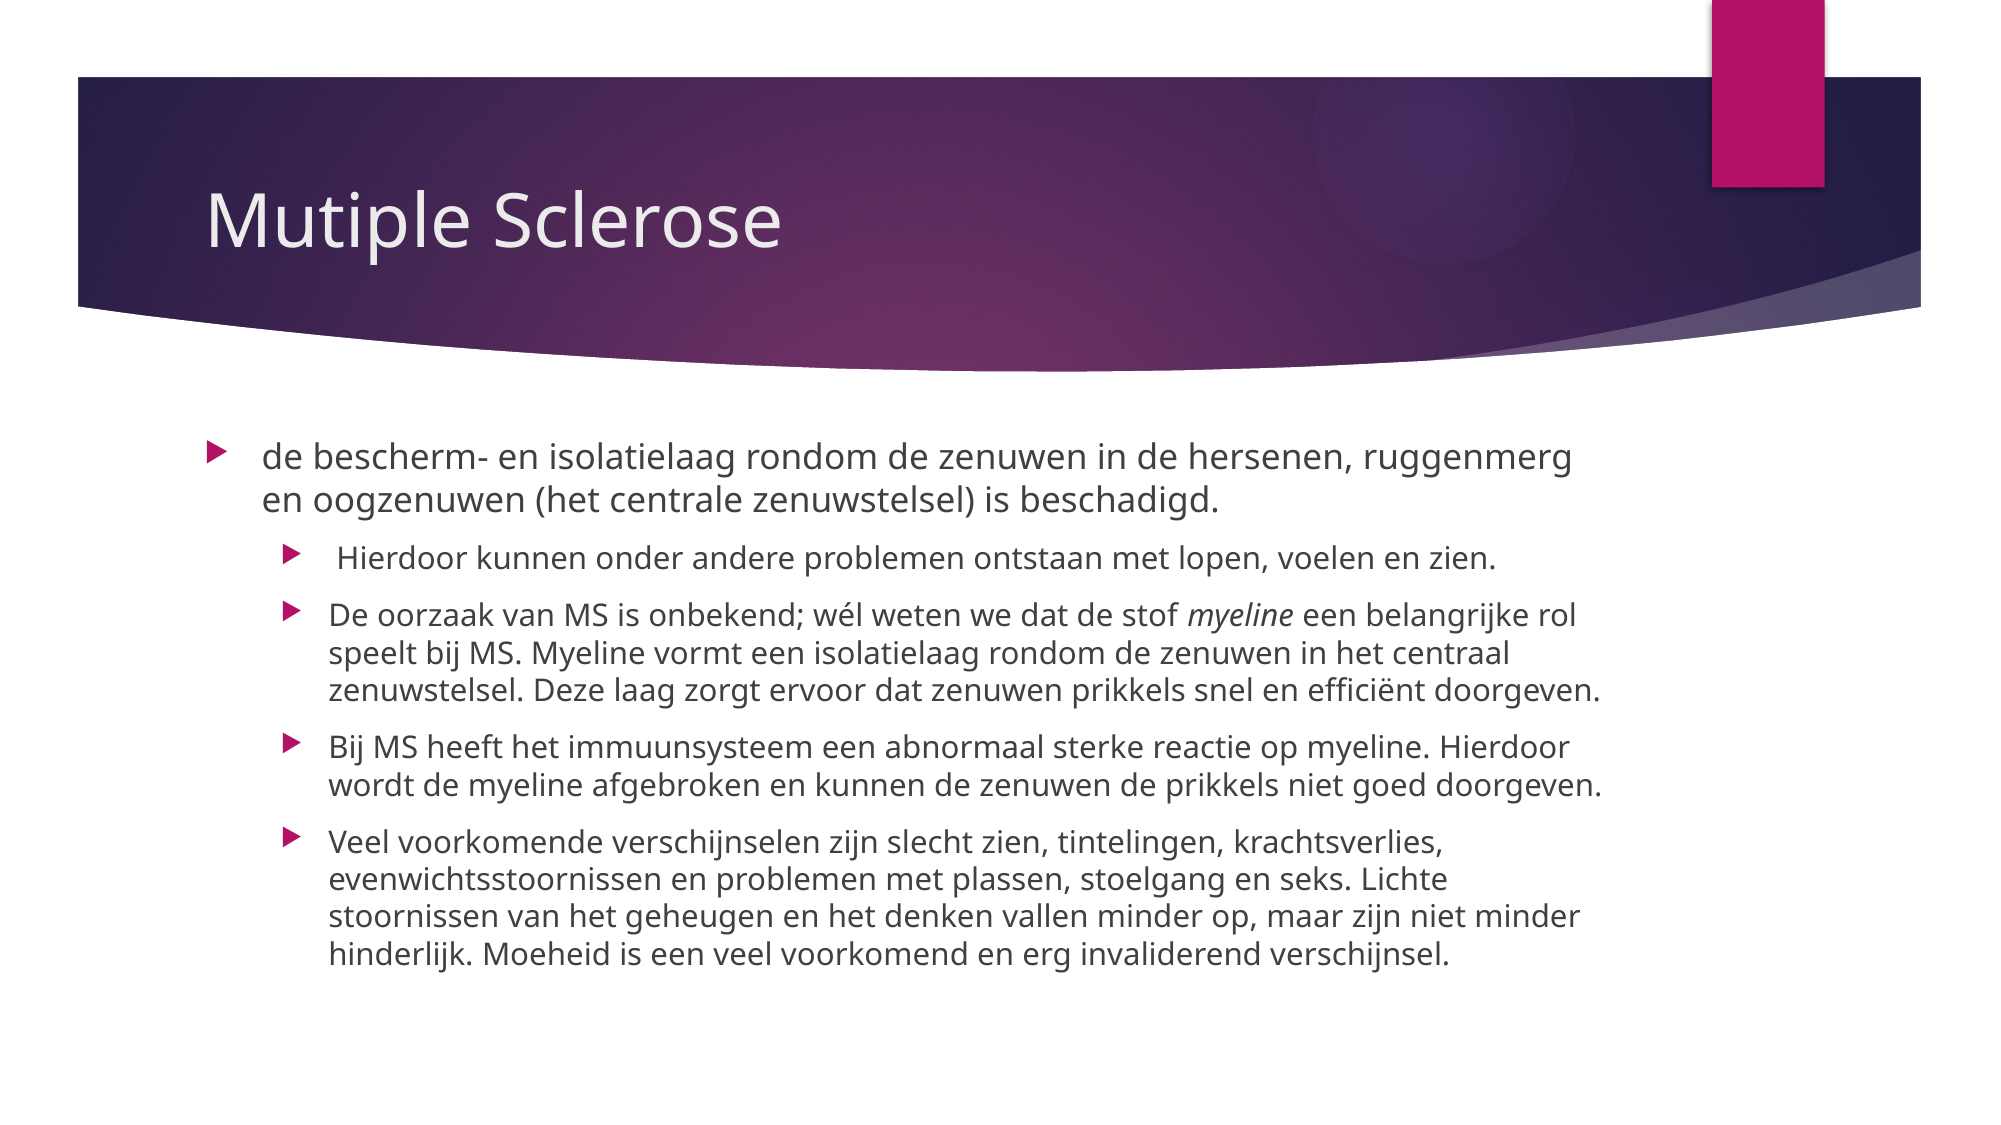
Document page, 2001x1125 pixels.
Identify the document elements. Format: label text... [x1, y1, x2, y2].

title Mutiple Sclerose [189, 159, 1627, 276]
list de bescherm- en isolatielaag rondom de zenuwen in de hersenen, ruggenmerg en oogzenuwen (het centrale zenuwstelsel) is beschadigd. Hierdoor kunnen onder andere problemen ontstaan met lopen, voelen en zien. De oorzaak van MS is onbekend; wél weten we dat de stof myeline een belangrijke rol speelt bij MS. Myeline vormt een isolatielaag rondom de zenuwen in het centraal zenuwstelsel. Deze laag zorgt ervoor dat zenuwen prikkels snel en efficiënt doorgeven. Bij MS heeft het immuunsysteem een abnormaal sterke reactie op myeline. Hierdoor wordt de myeline afgebroken en kunnen de zenuwen de prikkels niet goed doorgeven. Veel voorkomende verschijnselen zijn slecht zien, tintelingen, krachtsverlies, evenwichtsstoornissen en problemen met plassen, stoelgang en seks. Lichte stoornissen van het geheugen en het denken vallen minder op, maar zijn niet minder hinderlijk. Moeheid is een veel voorkomend en erg invaliderend verschijnsel. [189, 427, 1638, 988]
